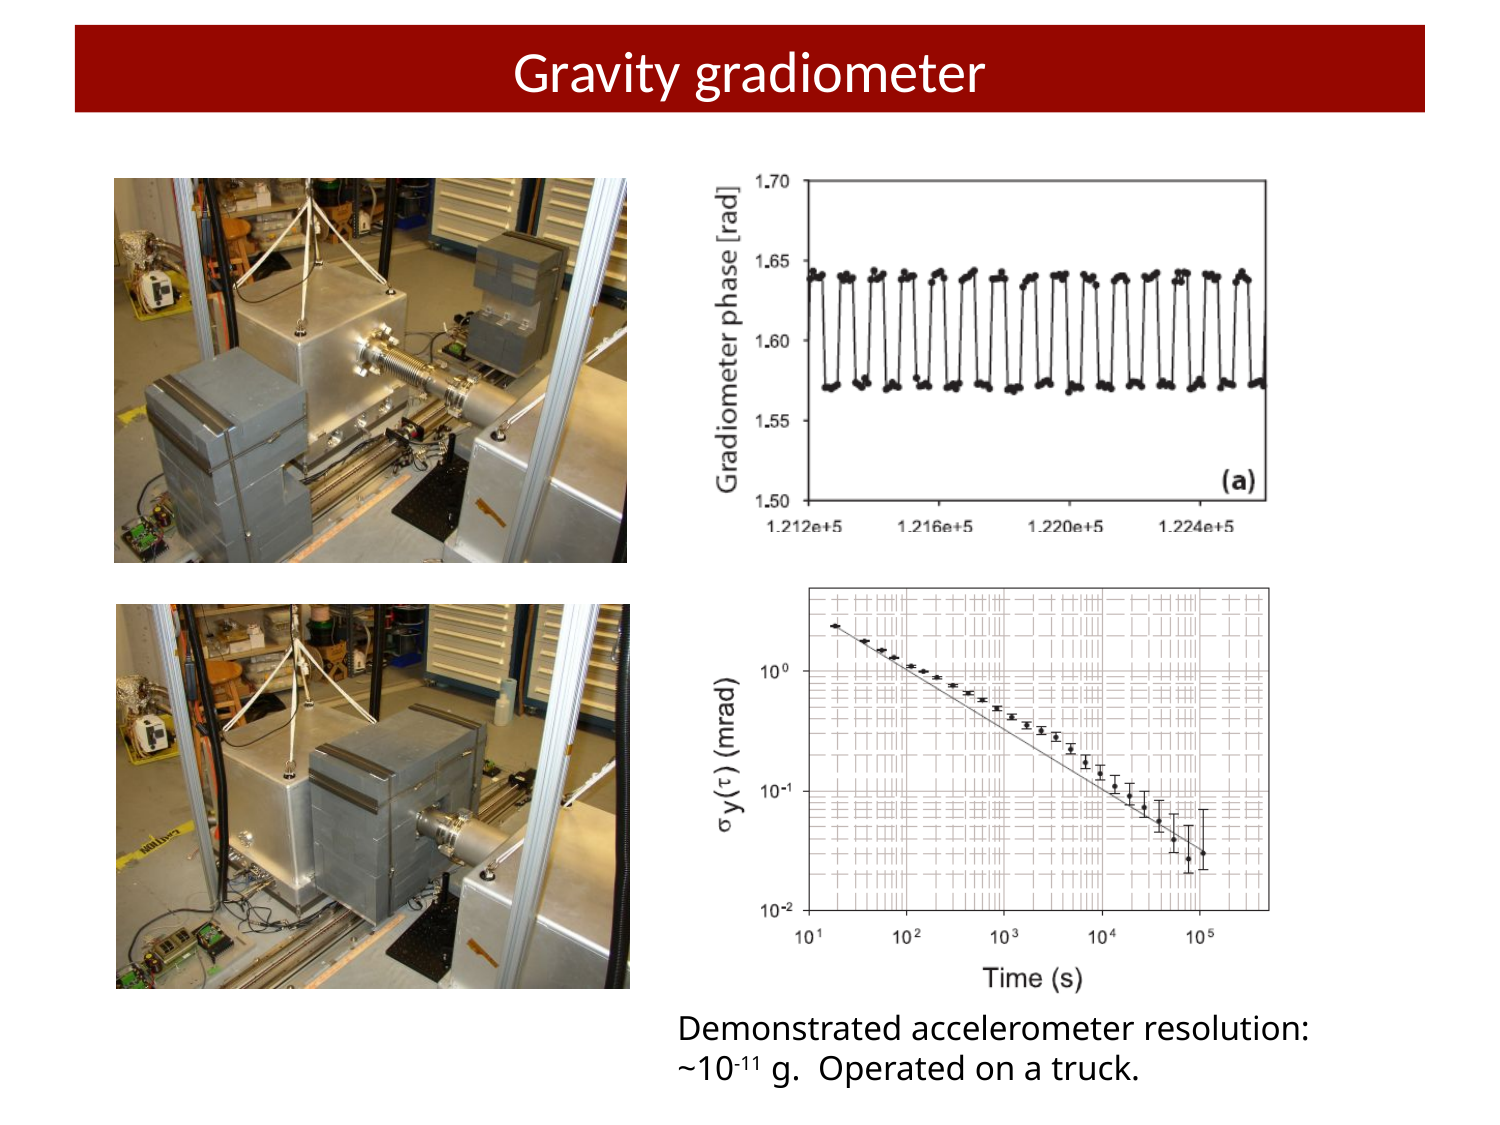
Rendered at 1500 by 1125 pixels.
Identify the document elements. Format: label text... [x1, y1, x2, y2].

picture [116, 603, 630, 989]
picture [114, 177, 628, 563]
picture [656, 144, 1311, 1011]
text_box Gravity gradiometer [74, 24, 1425, 113]
text_box Demonstrated accelerometer resolution: ~10-11 g. Operated on a truck. [662, 999, 1375, 1095]
